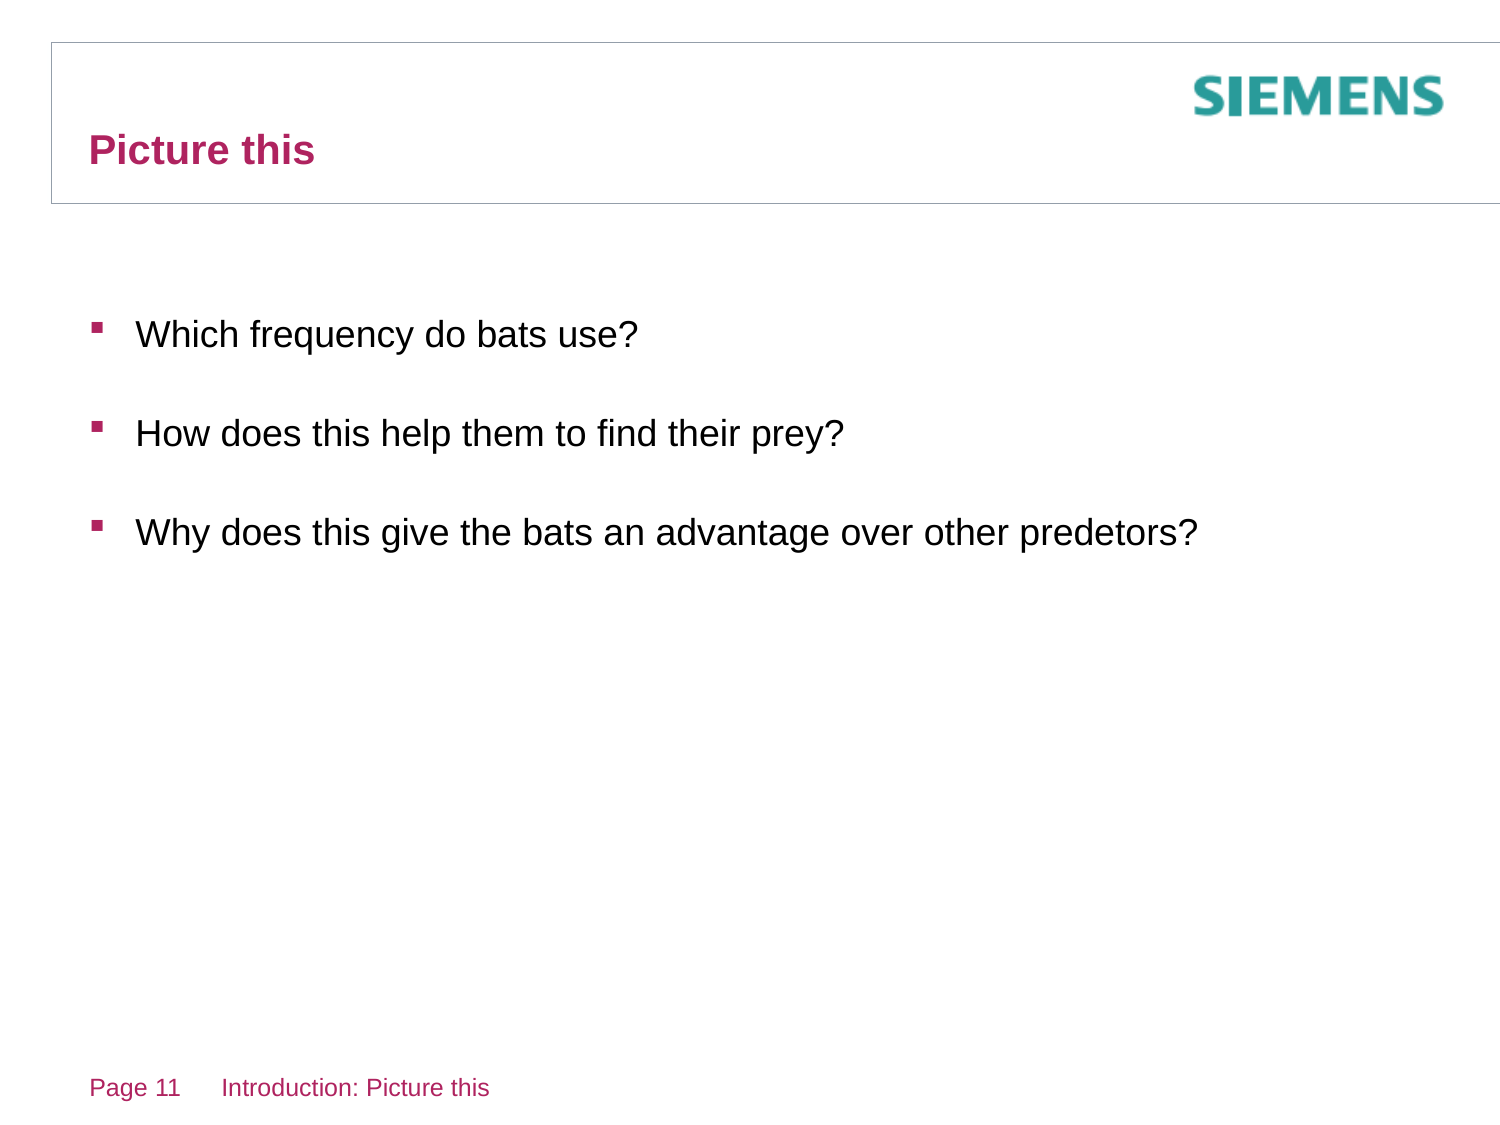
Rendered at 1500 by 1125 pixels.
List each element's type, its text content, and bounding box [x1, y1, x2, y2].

list Which frequency do bats use? How does this help them to find their prey? Why does this give the bats an advantage over other predetors? [88, 260, 1388, 1029]
picture [51, 42, 1500, 204]
text_box Introduction: Picture this [206, 1064, 801, 1125]
slide_number Page 11 [74, 1064, 206, 1110]
